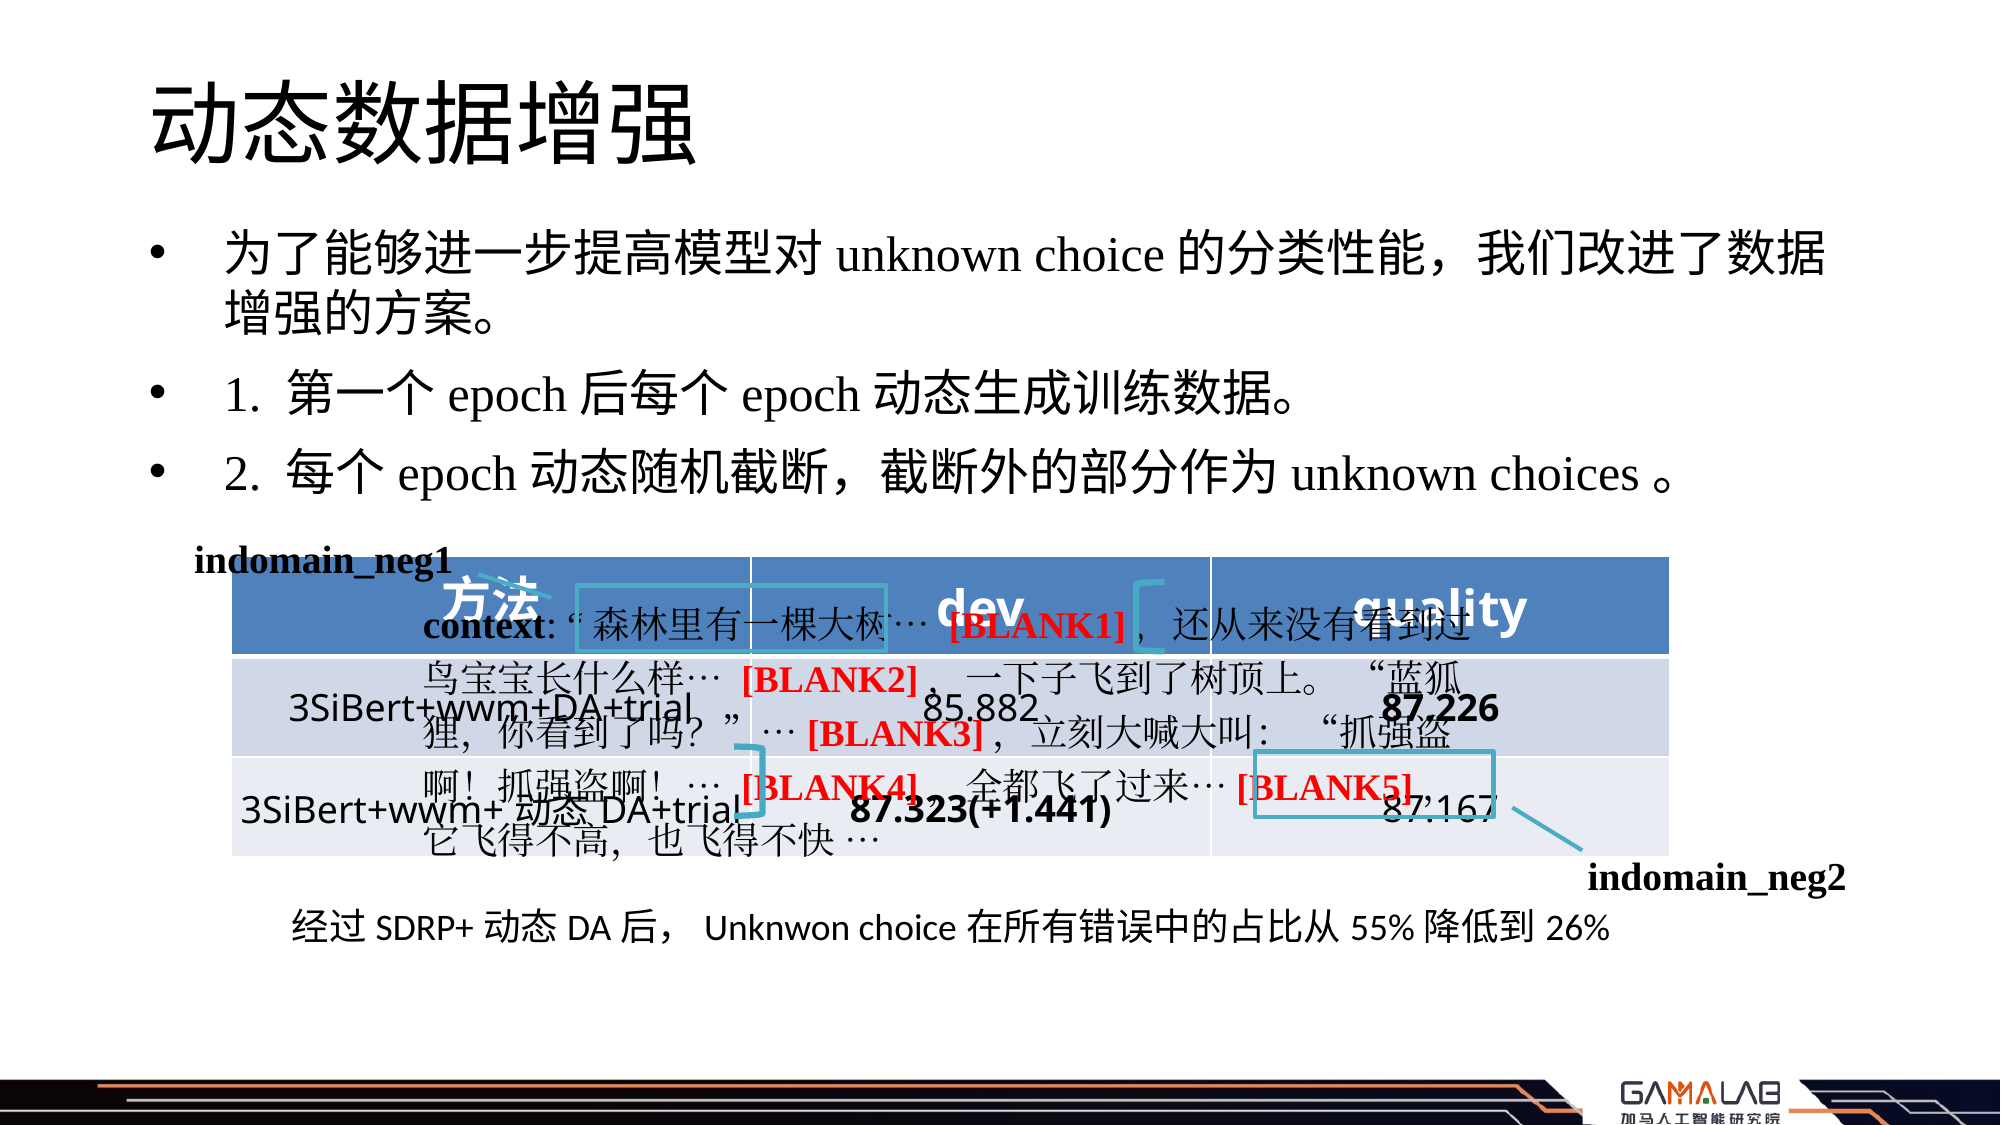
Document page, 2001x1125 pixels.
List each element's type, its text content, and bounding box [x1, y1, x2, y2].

text_box 经过SDRP+动态DA后，Unknwon choice在所有错误中的占比从55%降低到26% [276, 913, 1625, 956]
list 为了能够进一步提高模型对unknown choice的分类性能，我们改进了数据增强的方案。 1. 第一个epoch后每个epoch动态生成训练数据。 2. 每个epoch动态随机截断，截断外的部分作为unknown choices。 [137, 216, 1863, 930]
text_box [179, 516, 1885, 903]
picture [0, 0, 2000, 1125]
title 动态数据增强 [137, 59, 1863, 216]
picture [1621, 1081, 1780, 1124]
